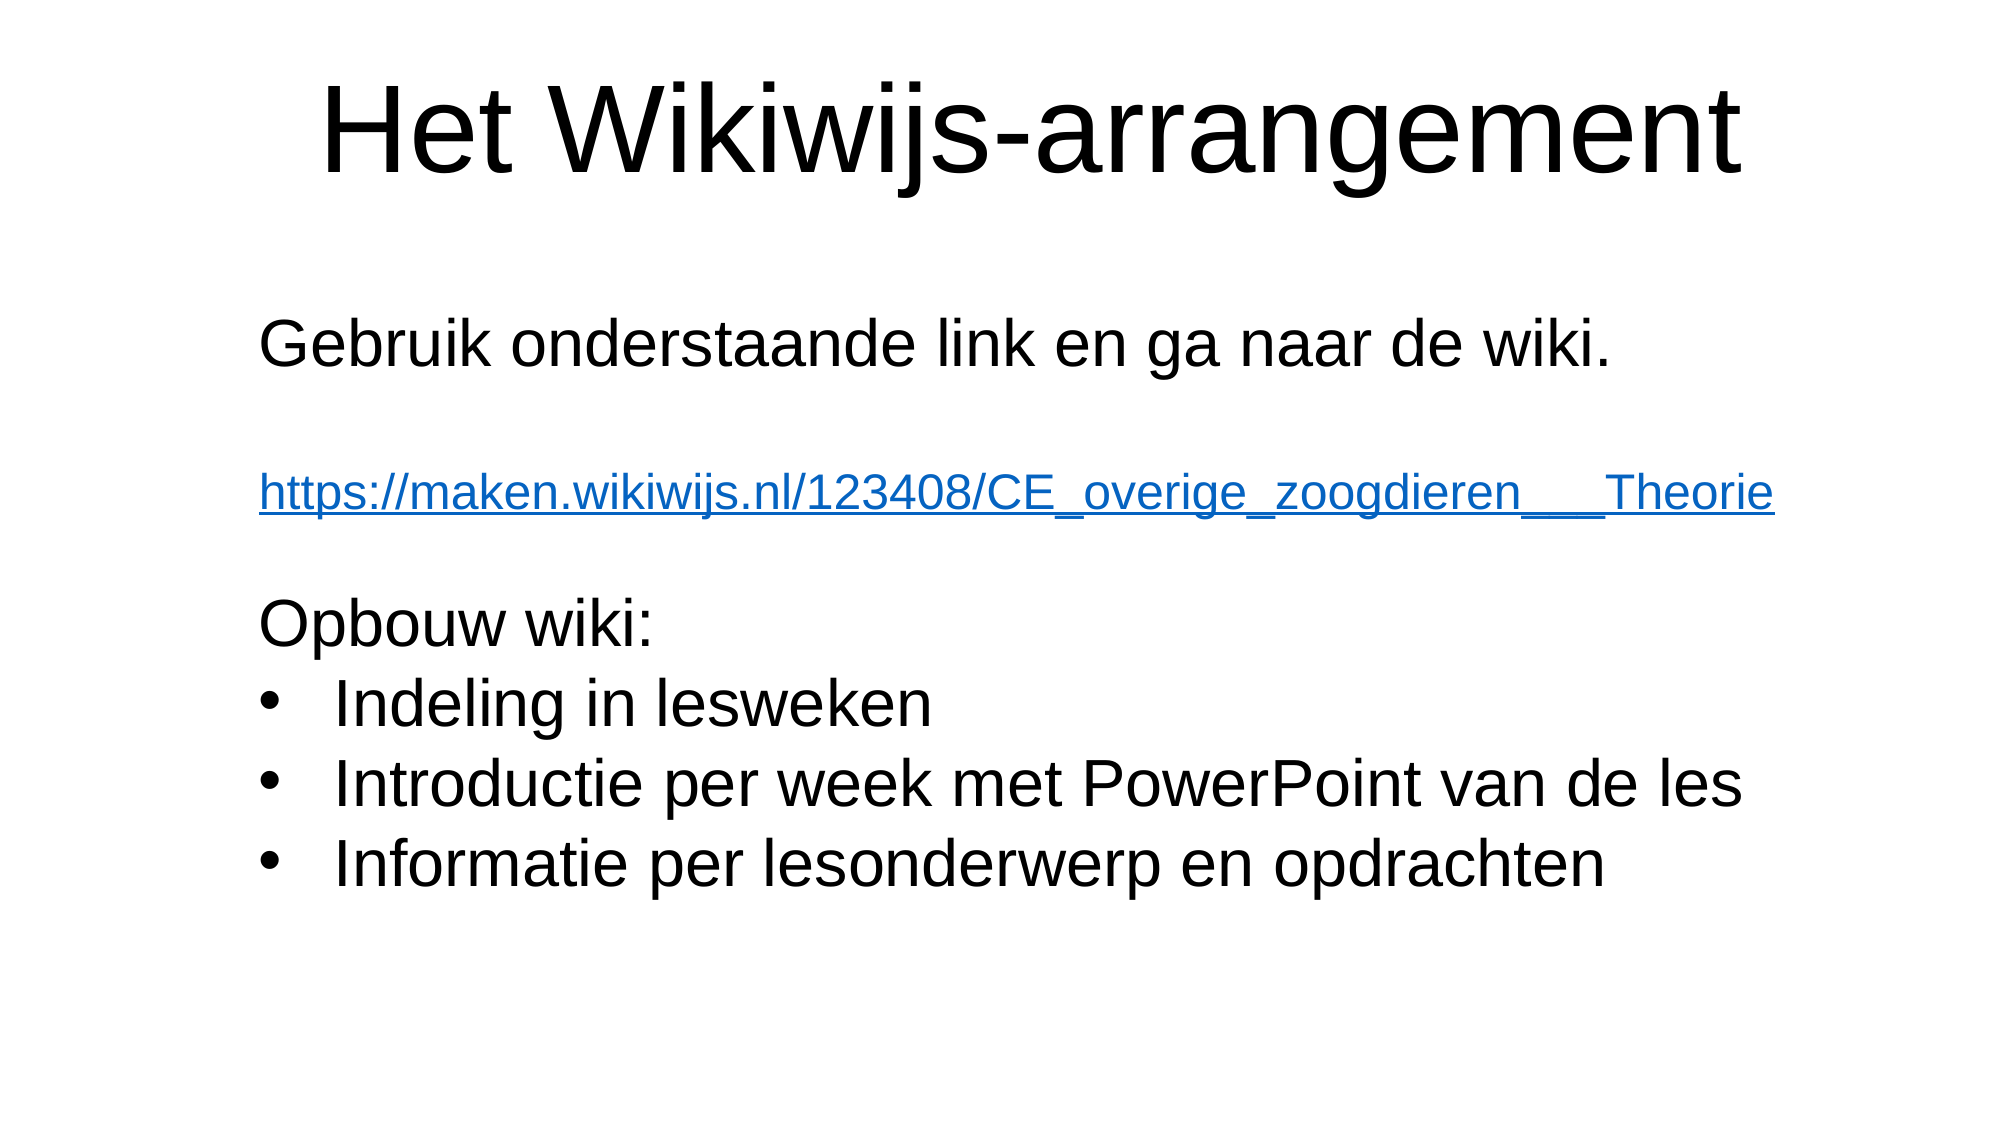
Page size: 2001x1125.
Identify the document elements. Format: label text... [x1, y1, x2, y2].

text_box Het Wikiwijs-arrangement [139, 40, 1923, 205]
text_box Gebruik onderstaande link en ga naar de wiki. https://maken.wikiwijs.nl/123408/CE_overige_zoogdieren___Theorie Opbouw wiki: Indeling in lesweken Introductie per week met PowerPoint van de les Informatie per lesonderwerp en opdrachten [244, 292, 1818, 907]
